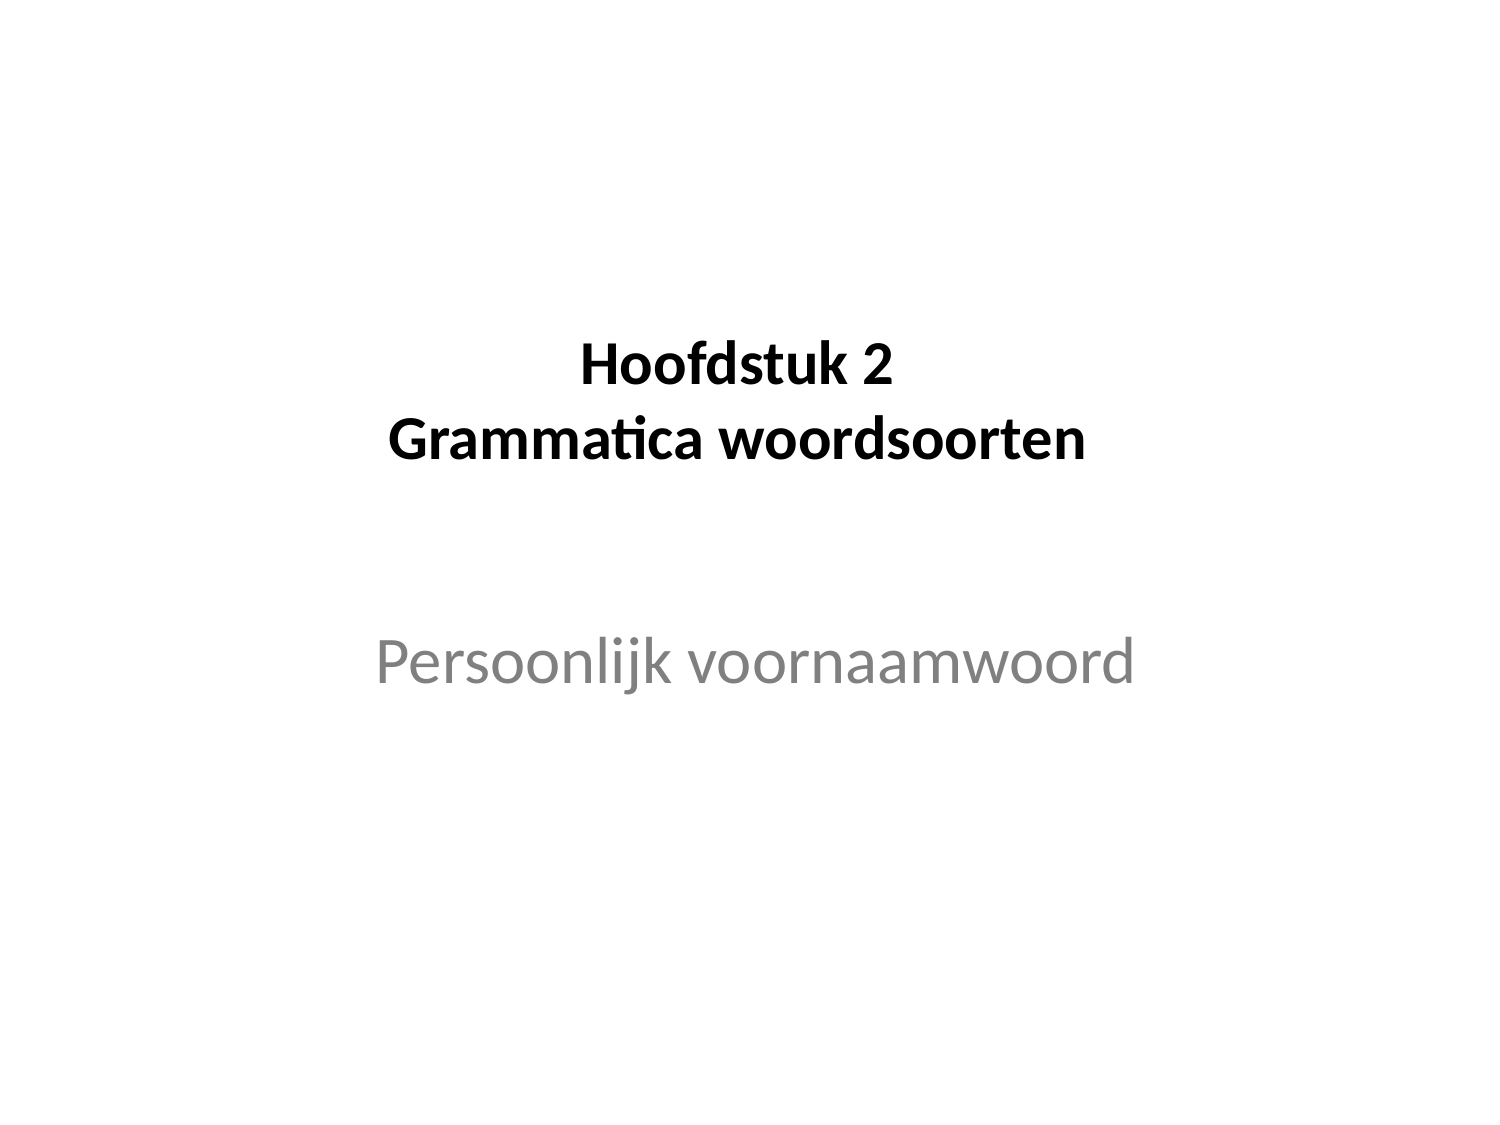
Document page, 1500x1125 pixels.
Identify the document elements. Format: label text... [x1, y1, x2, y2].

title Hoofdstuk 2 Grammatica woordsoorten [100, 314, 1376, 556]
subtitle Persoonlijk voornaamwoord [231, 609, 1282, 898]
